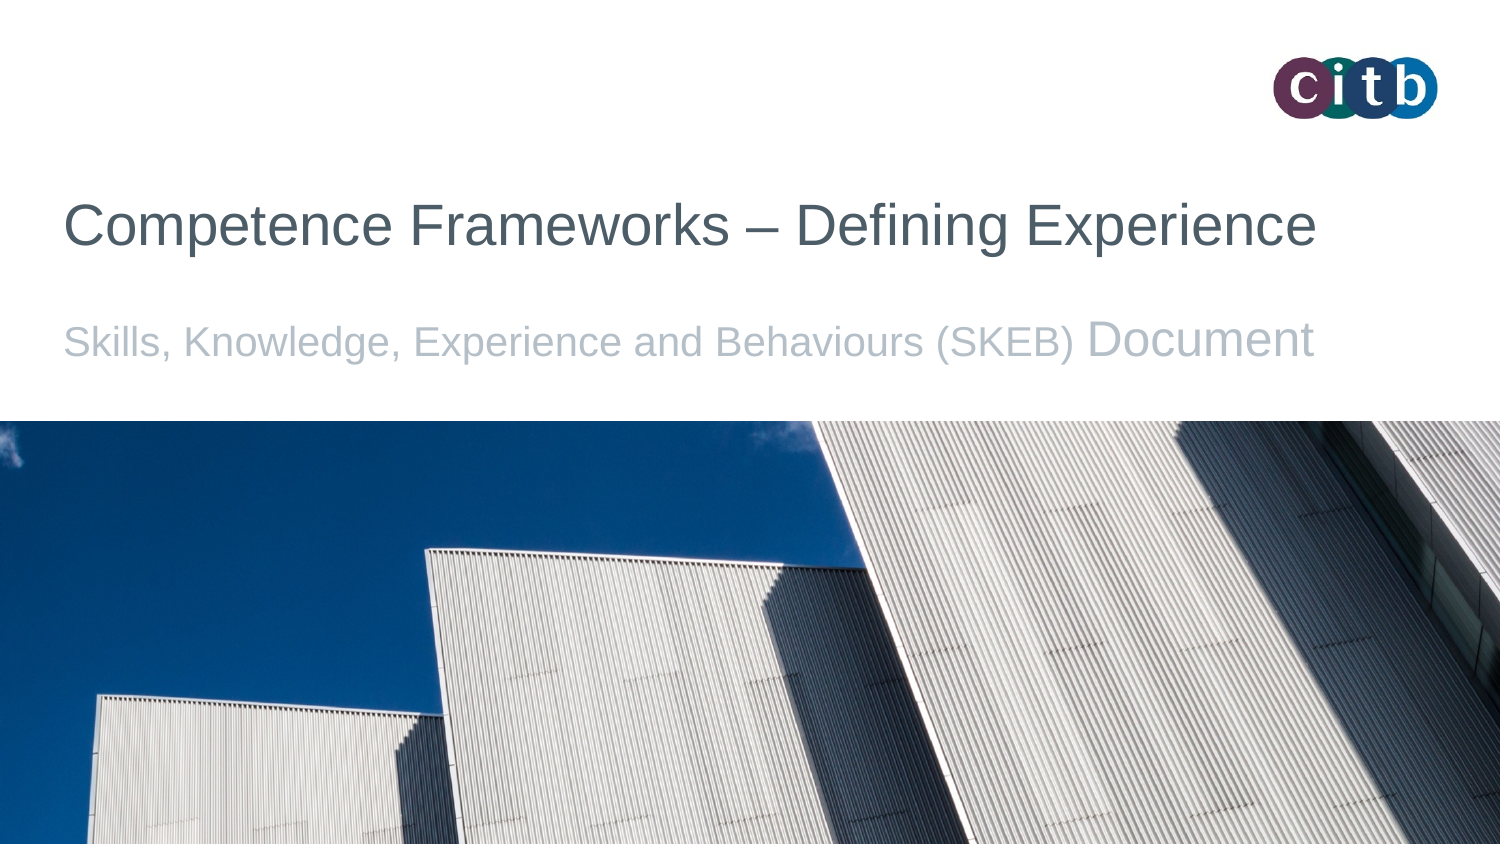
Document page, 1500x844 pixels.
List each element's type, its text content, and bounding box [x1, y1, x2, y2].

list Skills, Knowledge, Experience and Behaviours (SKEB) Document [48, 293, 1436, 351]
picture [1265, 48, 1447, 119]
picture [0, 421, 1500, 844]
title Competence Frameworks – Defining Experience [48, 130, 1436, 258]
